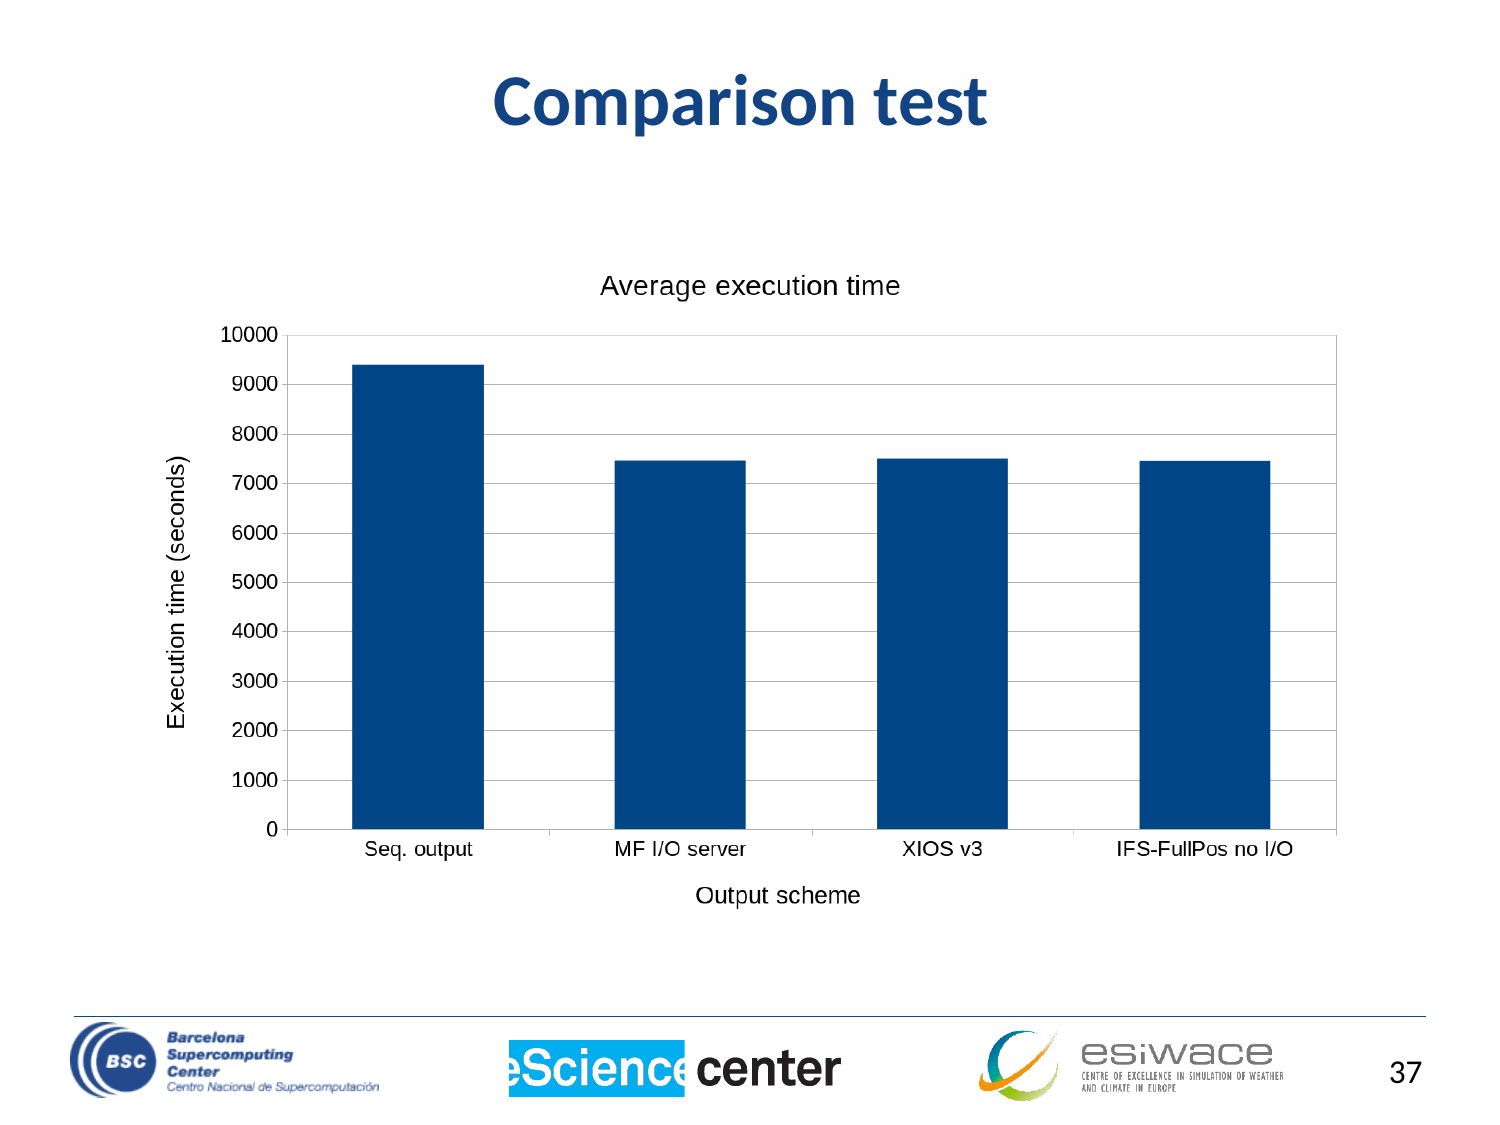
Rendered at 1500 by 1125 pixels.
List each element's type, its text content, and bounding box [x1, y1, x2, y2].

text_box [73, 1016, 1438, 1103]
picture [140, 243, 1360, 930]
title Comparison test [192, 45, 1308, 159]
